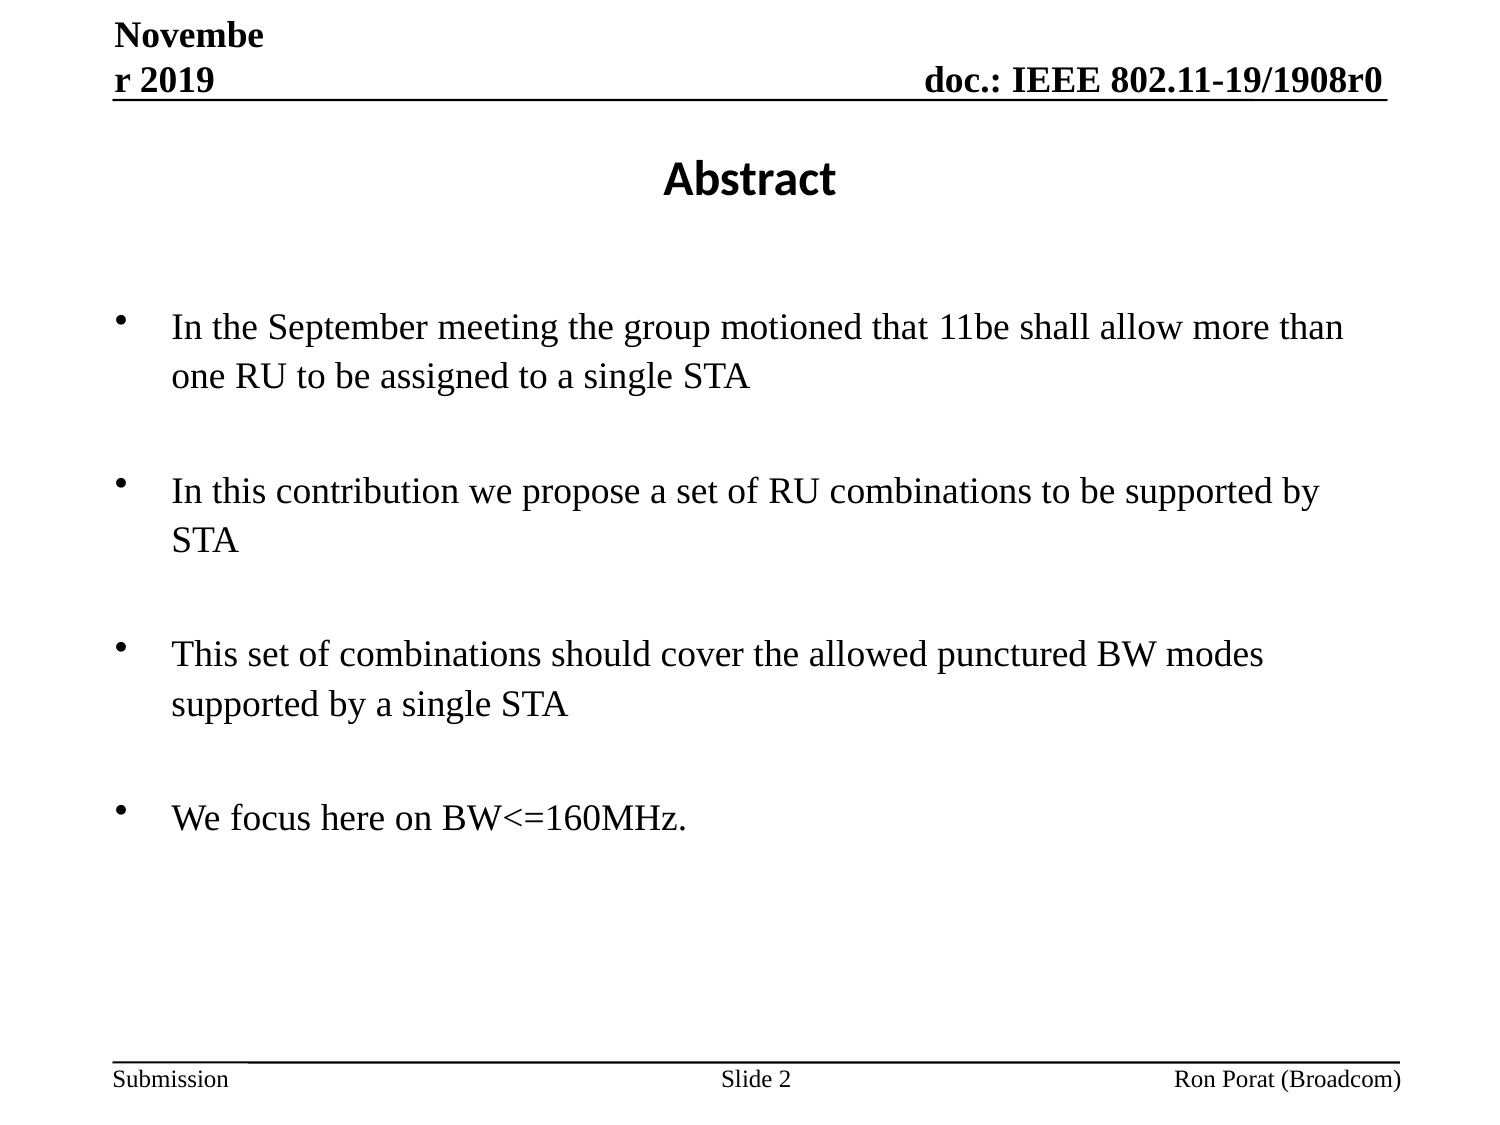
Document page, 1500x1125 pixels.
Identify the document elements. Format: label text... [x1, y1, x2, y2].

slide_number Slide 2 [712, 1061, 800, 1093]
title Abstract [112, 112, 1388, 237]
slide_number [114, 54, 270, 101]
list In the September meeting the group motioned that 11be shall allow more than one RU to be assigned to a single STA In this contribution we propose a set of RU combinations to be supported by STA This set of combinations should cover the allowed punctured BW modes supported by a single STA We focus here on BW<=160MHz. [99, 237, 1401, 1013]
footer Ron Porat (Broadcom) [1135, 1061, 1402, 1093]
